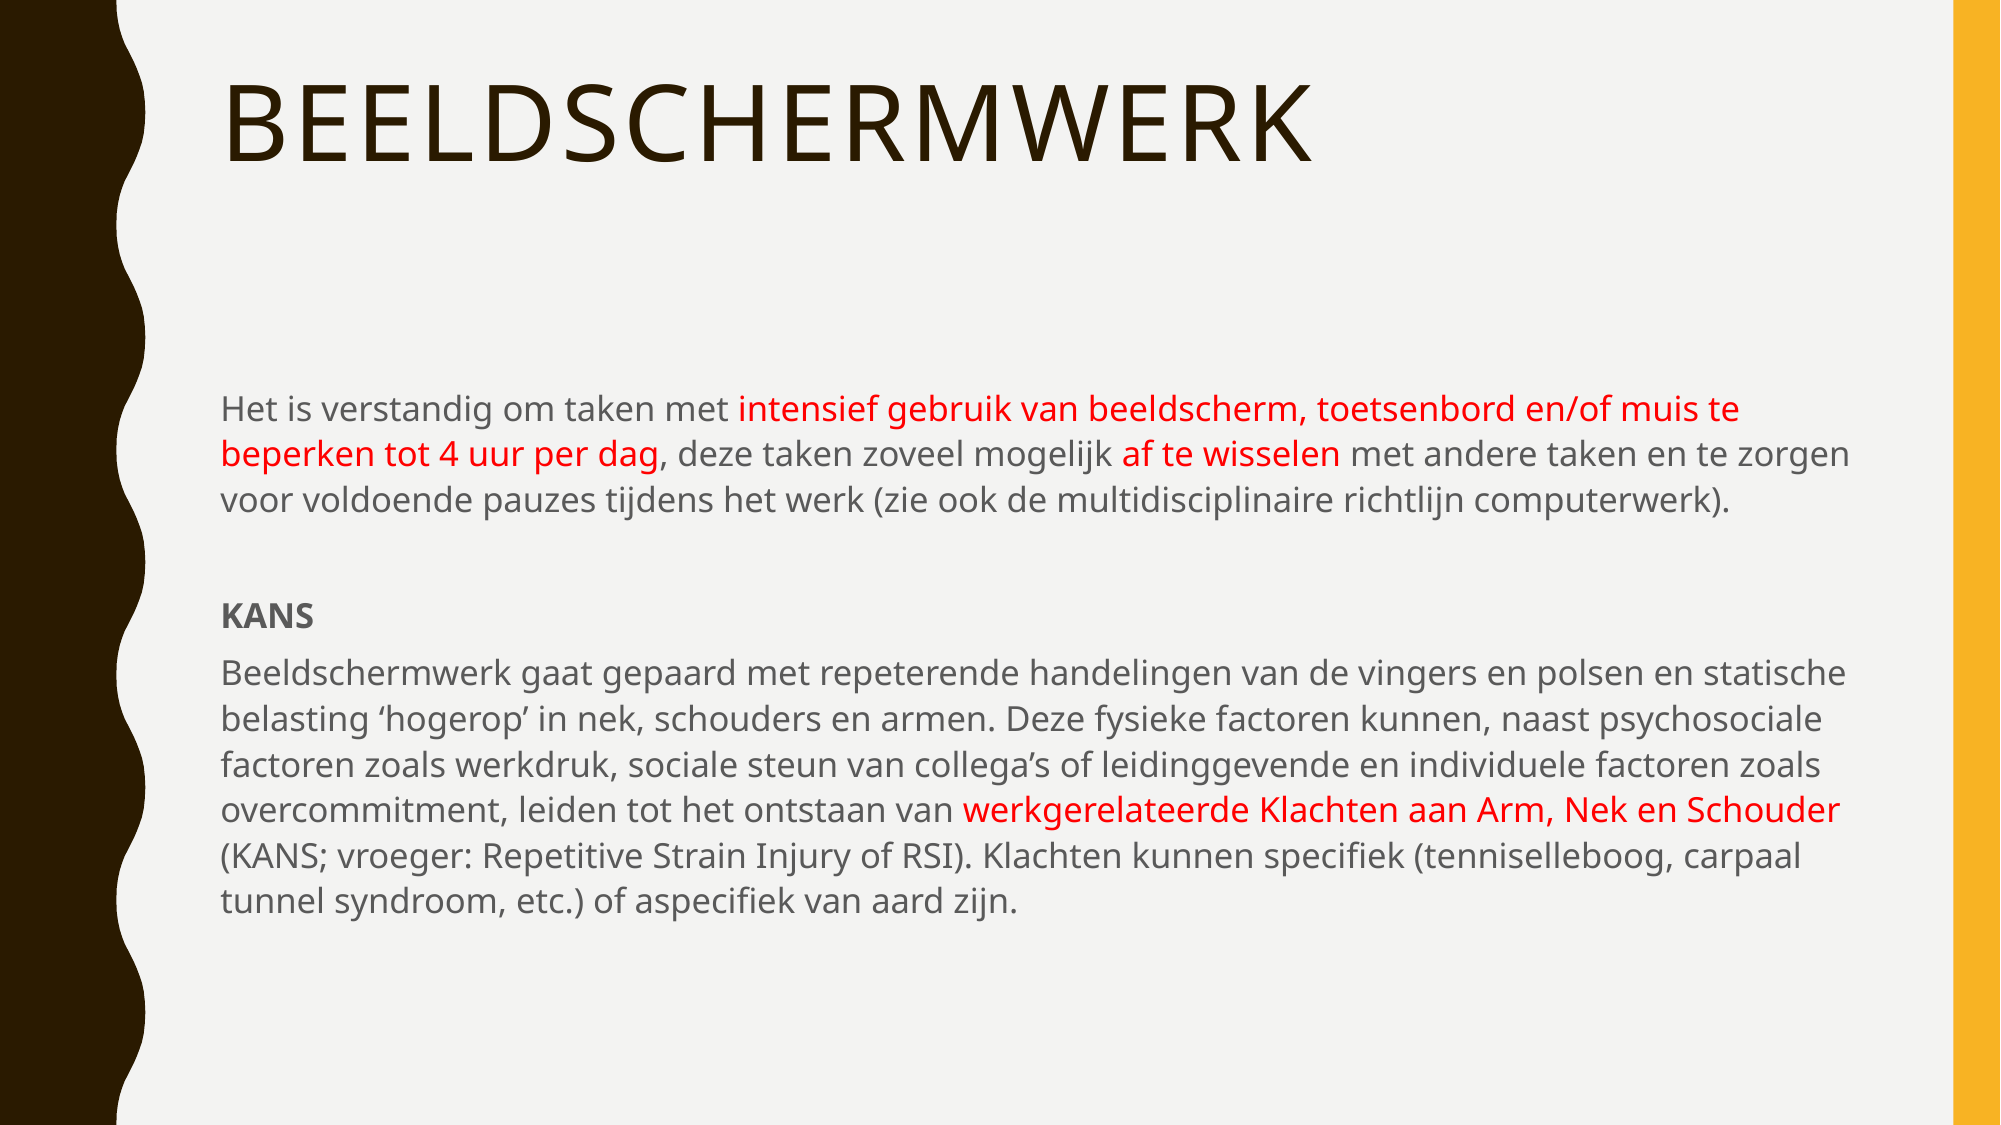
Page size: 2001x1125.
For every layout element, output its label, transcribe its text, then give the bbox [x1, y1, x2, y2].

list Het is verstandig om taken met intensief gebruik van beeldscherm, toetsenbord en/of muis te beperken tot 4 uur per dag, deze taken zoveel mogelijk af te wisselen met andere taken en te zorgen voor voldoende pauzes tijdens het werk (zie ook de multidisciplinaire richtlijn computerwerk). KANS Beeldschermwerk gaat gepaard met repeterende handelingen van de vingers en polsen en statische belasting ‘hogerop’ in nek, schouders en armen. Deze fysieke factoren kunnen, naast psychosociale factoren zoals werkdruk, sociale steun van collega’s of leidinggevende en individuele factoren zoals overcommitment, leiden tot het ontstaan van werkgerelateerde Klachten aan Arm, Nek en Schouder (KANS; vroeger: Repetitive Strain Injury of RSI). Klachten kunnen specifiek (tenniselleboog, carpaal tunnel syndroom, etc.) of aspecifiek van aard zijn. [205, 375, 1875, 965]
title Beeldschermwerk [205, 62, 1875, 308]
